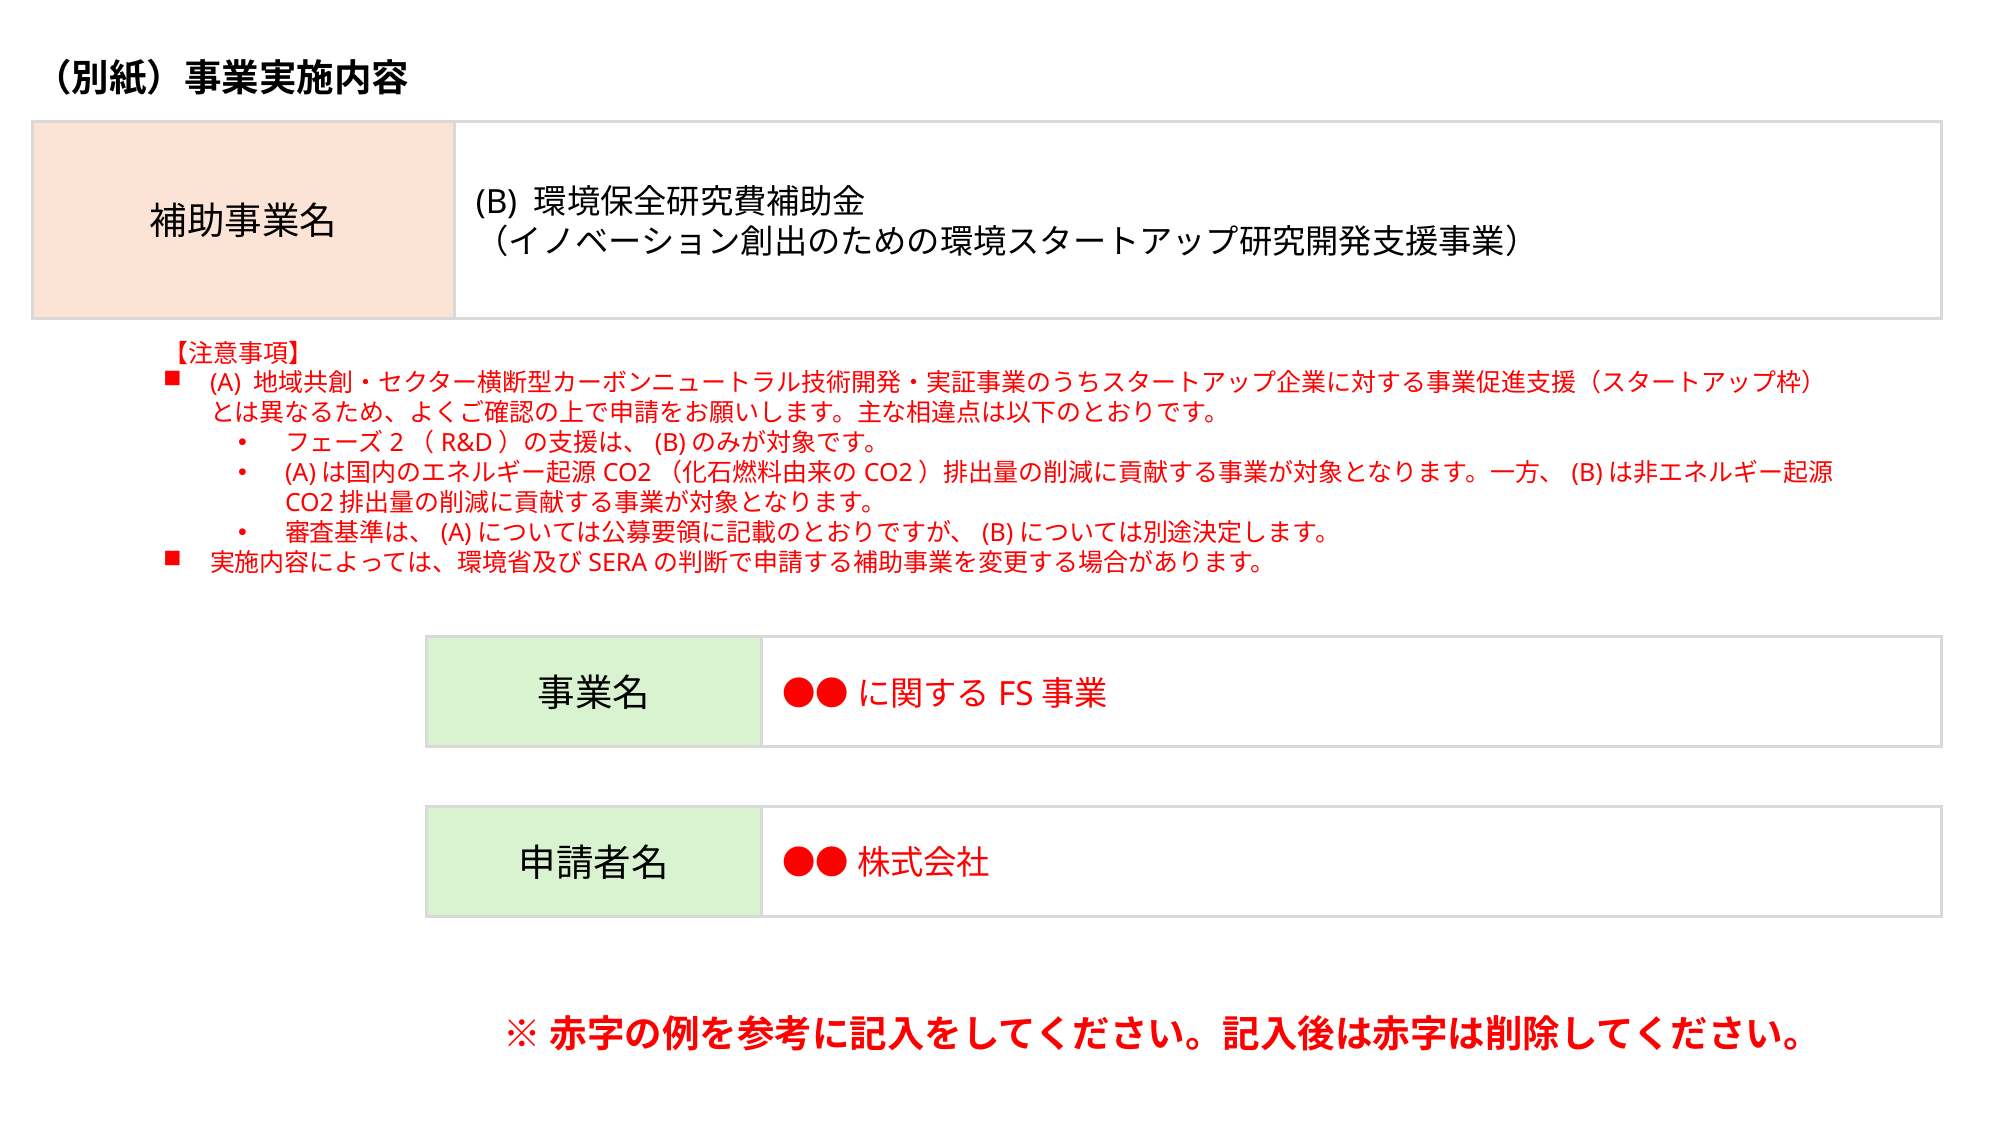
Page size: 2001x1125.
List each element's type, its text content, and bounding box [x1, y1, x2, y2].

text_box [31, 121, 1943, 319]
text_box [425, 806, 1943, 917]
text_box 【注意事項】 (A) 地域共創・セクター横断型カーボンニュートラル技術開発・実証事業のうちスタートアップ企業に対する事業促進支援（スタートアップ枠）とは異なるため、よくご確認の上で申請をお願いします。主な相違点は以下のとおりです。 フェーズ2（R&D）の支援は、(B)のみが対象です。 (A)は国内のエネルギー起源CO2（化石燃料由来のCO2）排出量の削減に貢献する事業が対象となります。一方、(B)は非エネルギー起源CO2排出量の削減に貢献する事業が対象となります。 審査基準は、(A)については公募要領に記載のとおりですが、(B)については別途決定します。 実施内容によっては、環境省及びSERAの判断で申請する補助事業を変更する場合があります。 [148, 329, 1852, 584]
text_box （別紙）事業実施内容 [19, 46, 425, 107]
text_box ※赤字の例を参考に記入をしてください。記入後は赤字は削除してください。 [488, 1002, 1836, 1063]
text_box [425, 636, 1943, 747]
